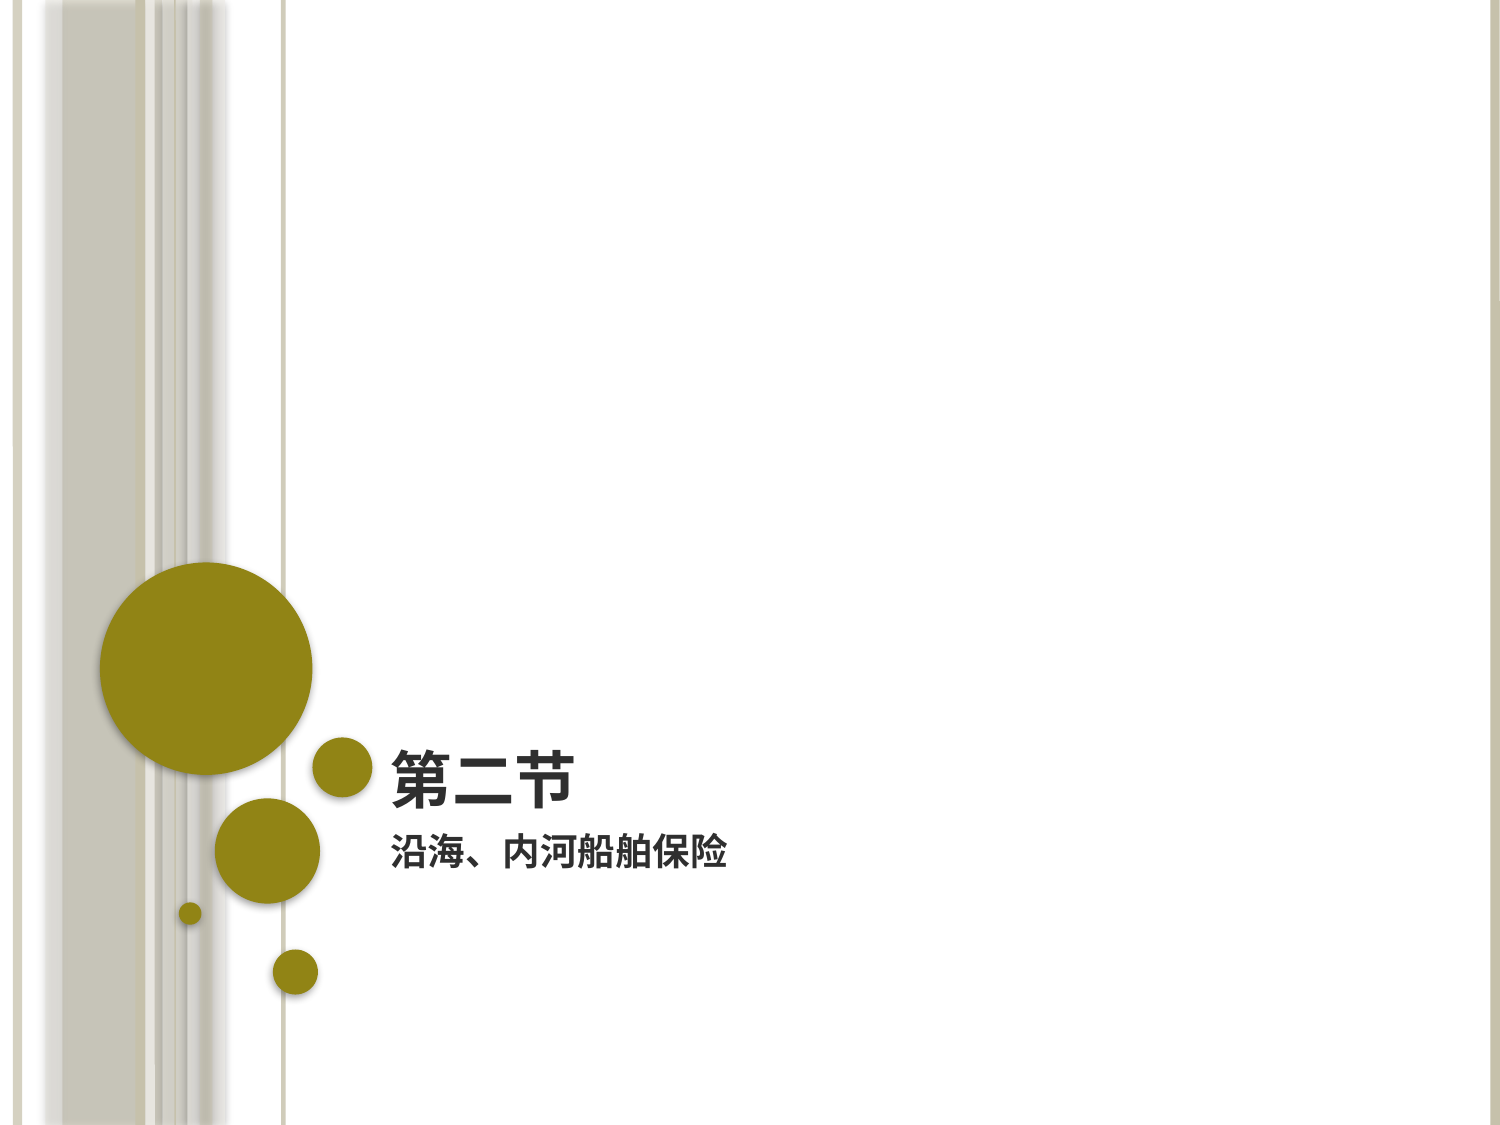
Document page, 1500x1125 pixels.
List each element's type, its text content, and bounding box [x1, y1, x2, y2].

title 第二节 [375, 512, 1388, 820]
subtitle 沿海、内河船舶保险 [374, 820, 1388, 1047]
